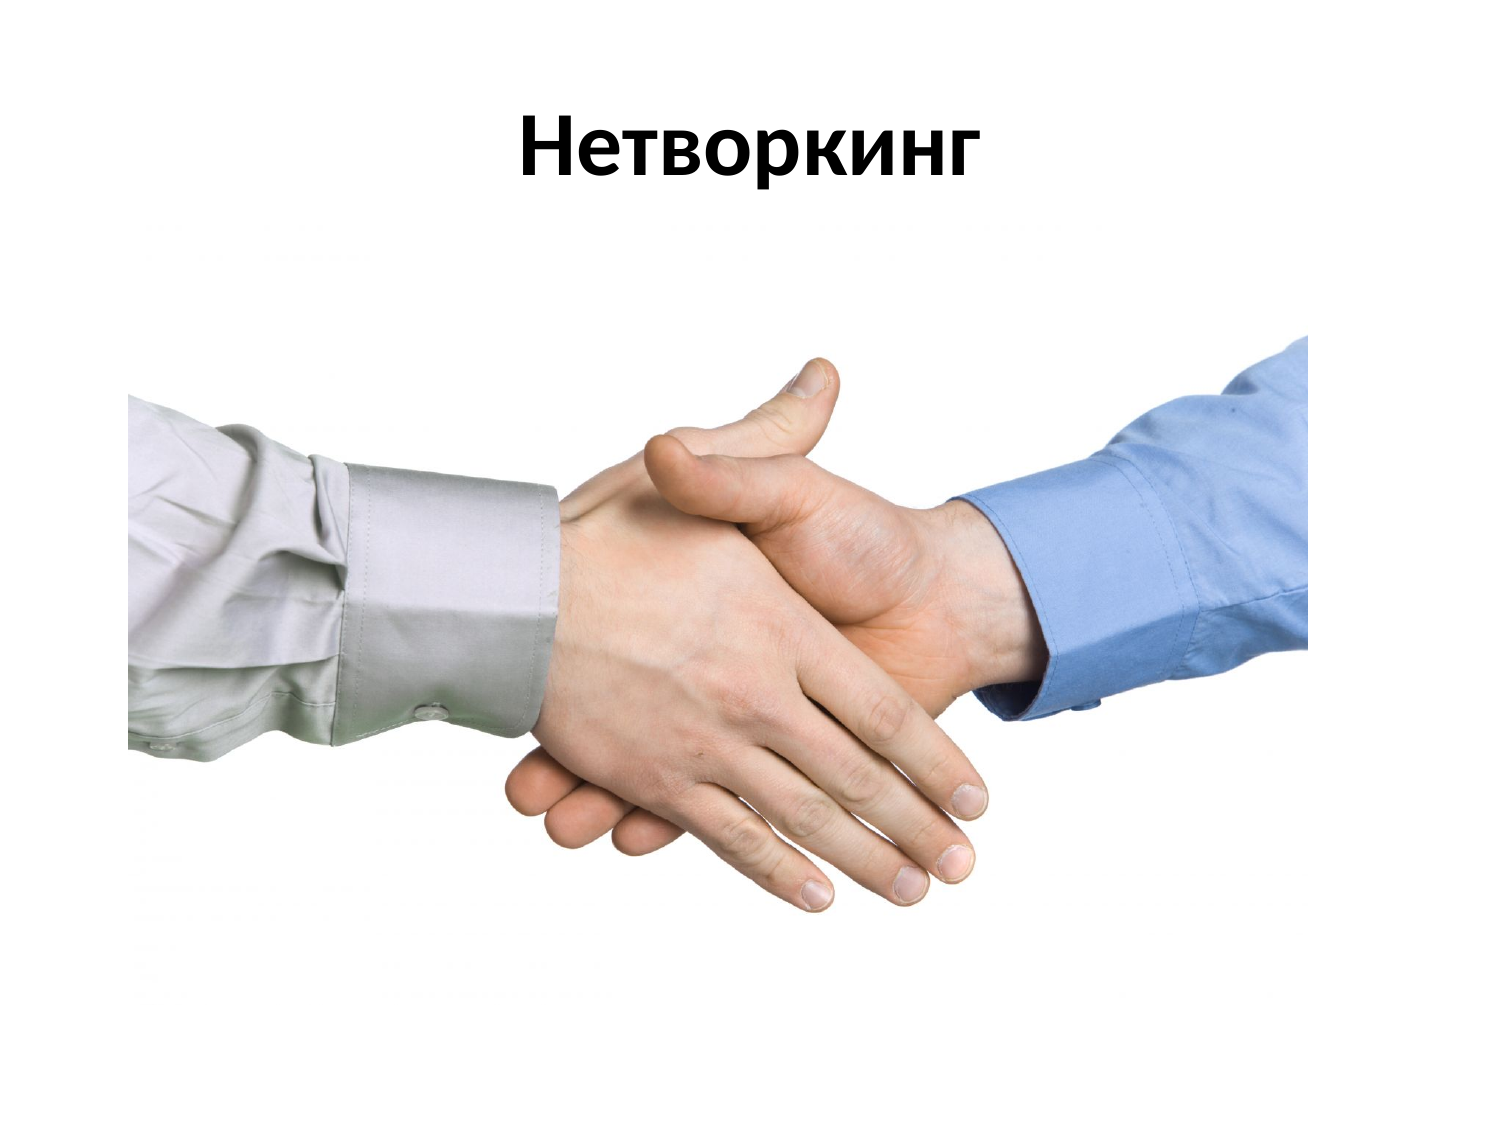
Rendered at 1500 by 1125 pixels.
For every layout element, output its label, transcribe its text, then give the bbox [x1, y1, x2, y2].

title Нетворкинг [75, 45, 1425, 233]
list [128, 219, 1308, 1006]
